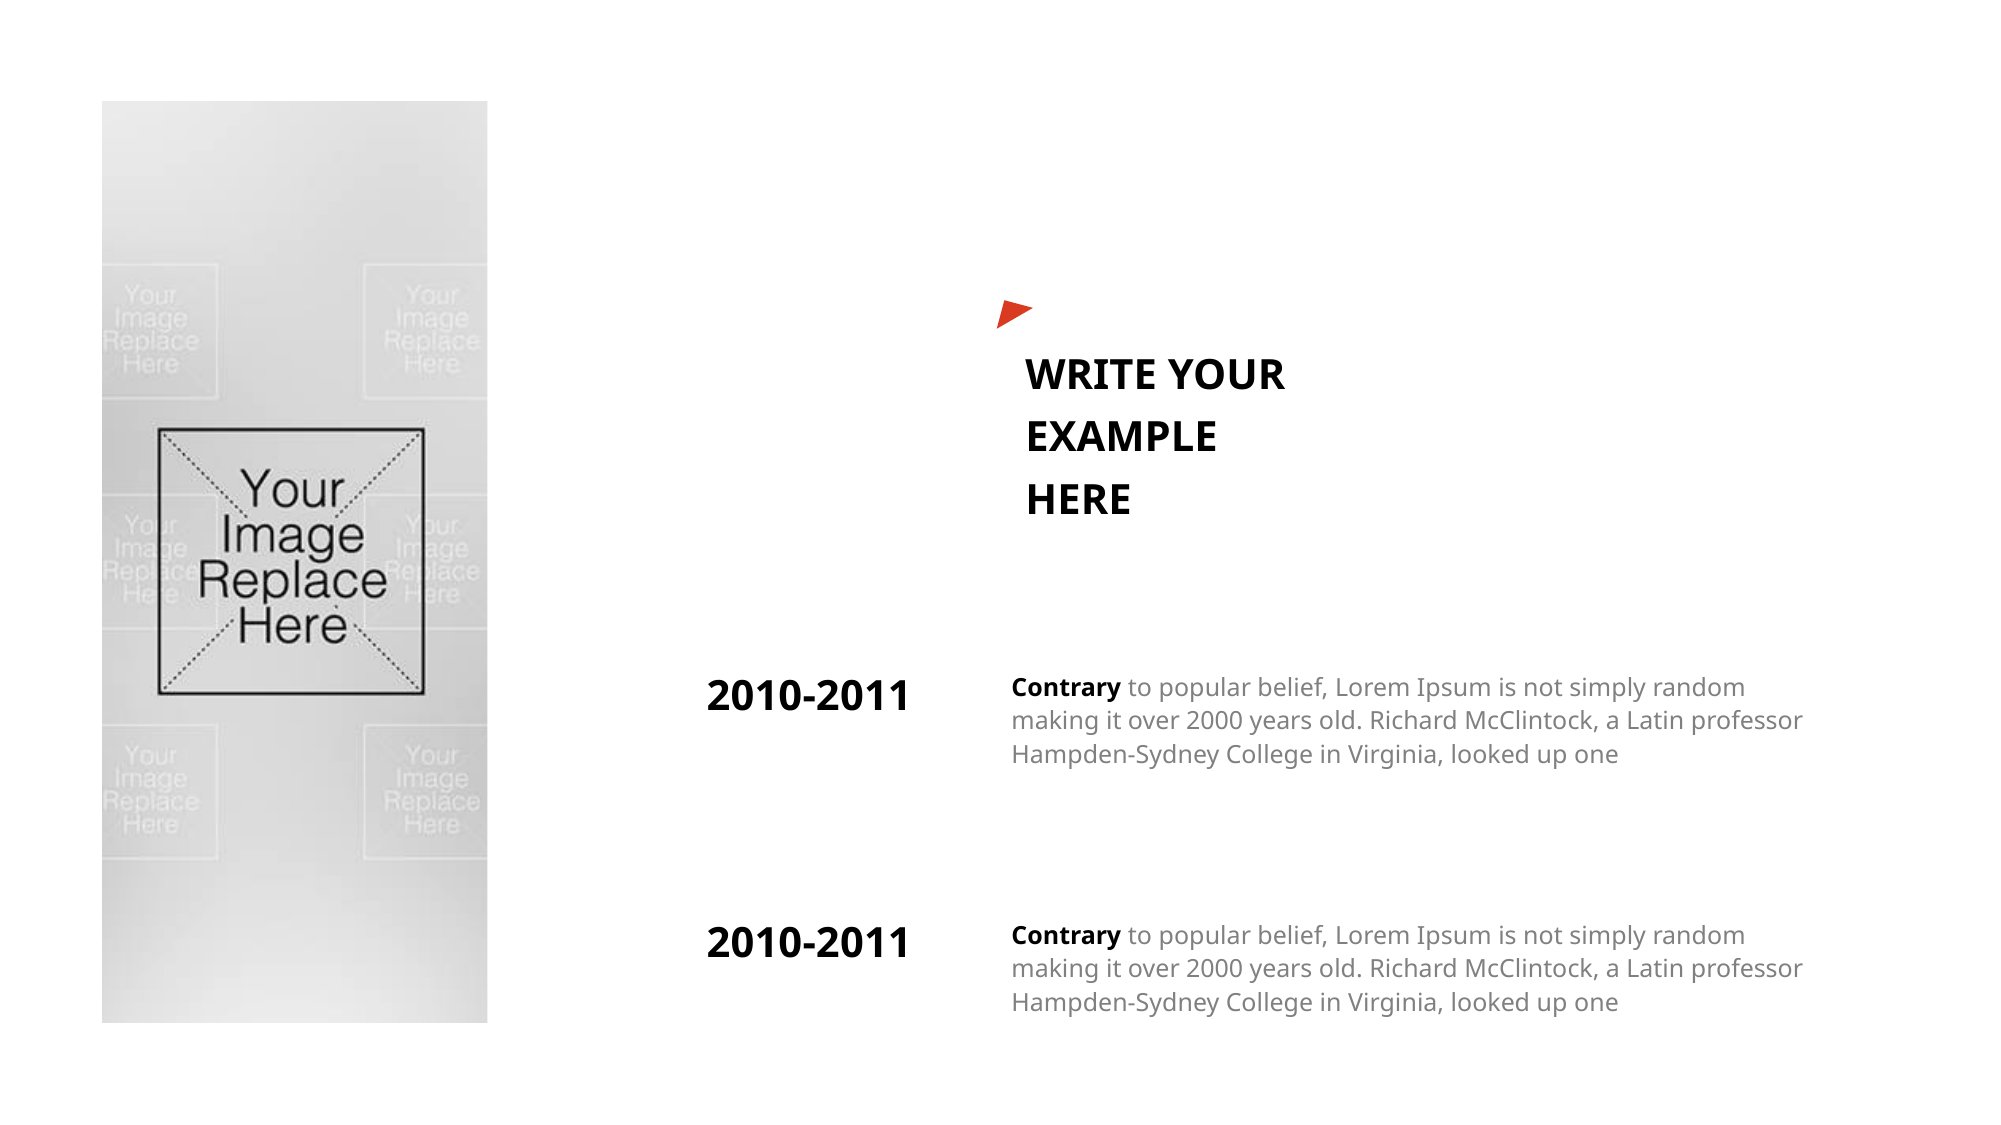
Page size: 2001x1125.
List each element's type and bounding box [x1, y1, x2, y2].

text_box [691, 660, 1840, 775]
text_box [691, 908, 1840, 1023]
text_box [999, 303, 1316, 528]
picture [102, 101, 488, 1023]
